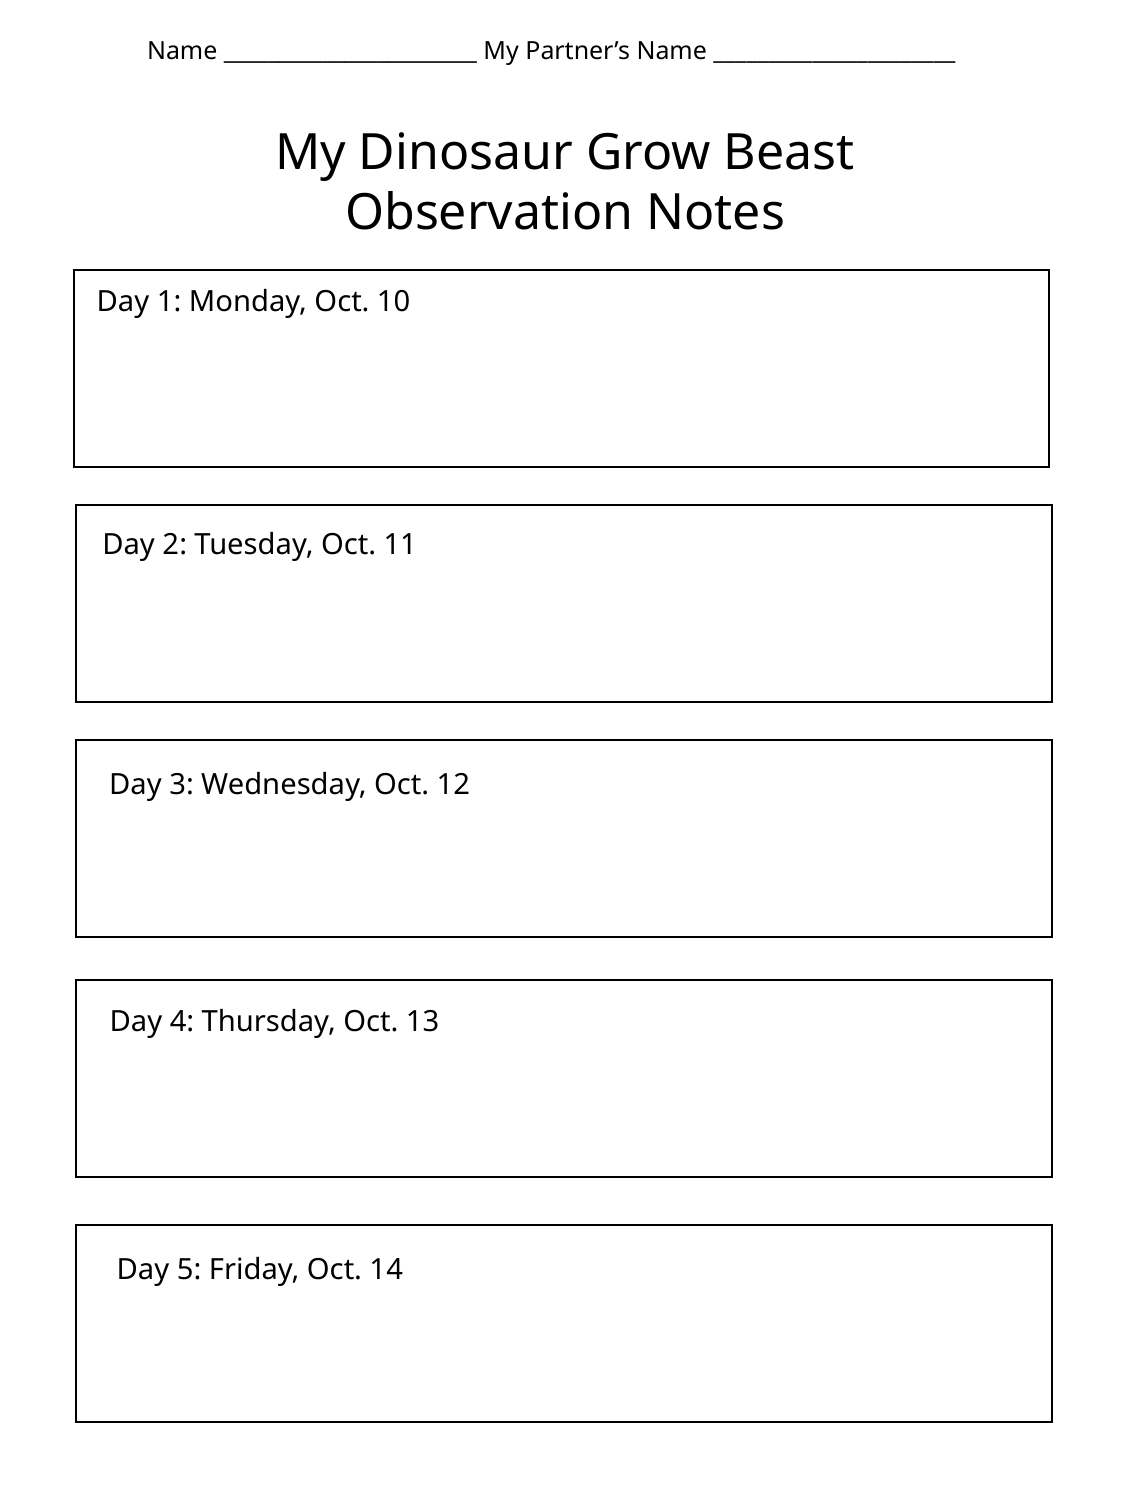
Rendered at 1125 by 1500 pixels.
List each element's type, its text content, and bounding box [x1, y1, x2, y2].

text_box [75, 739, 1053, 938]
text_box Day 5: Friday, Oct. 14 [101, 1242, 419, 1293]
text_box Day 3: Wednesday, Oct. 12 [94, 757, 486, 808]
text_box Day 2: Tuesday, Oct. 11 [87, 517, 433, 568]
text_box Name _______________________ My Partner’s Name ______________________ [132, 27, 978, 72]
text_box [73, 269, 1050, 468]
text_box [75, 979, 1053, 1178]
text_box [75, 504, 1053, 703]
text_box My Dinosaur Grow Beast Observation Notes [260, 112, 870, 247]
text_box Day 4: Thursday, Oct. 13 [94, 995, 455, 1045]
text_box [75, 1224, 1053, 1423]
text_box Day 1: Monday, Oct. 10 [81, 275, 426, 325]
